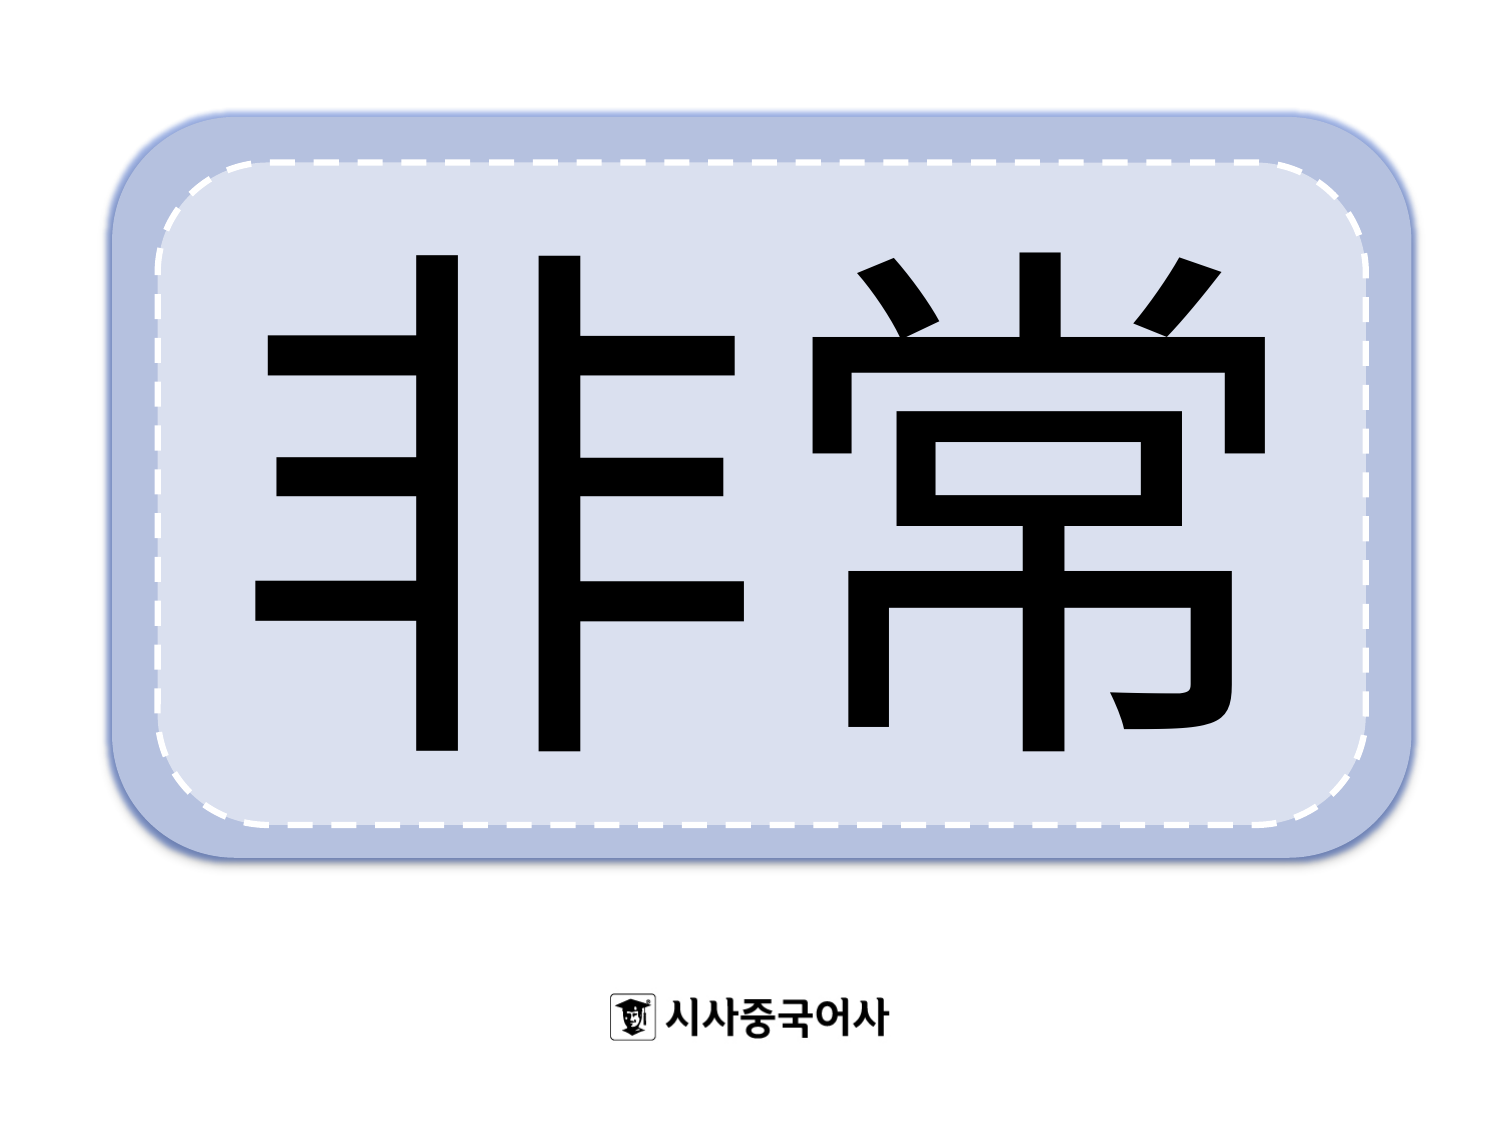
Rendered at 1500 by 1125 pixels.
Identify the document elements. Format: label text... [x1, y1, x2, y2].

picture [602, 987, 898, 1047]
text_box 非常 [162, 160, 1371, 824]
